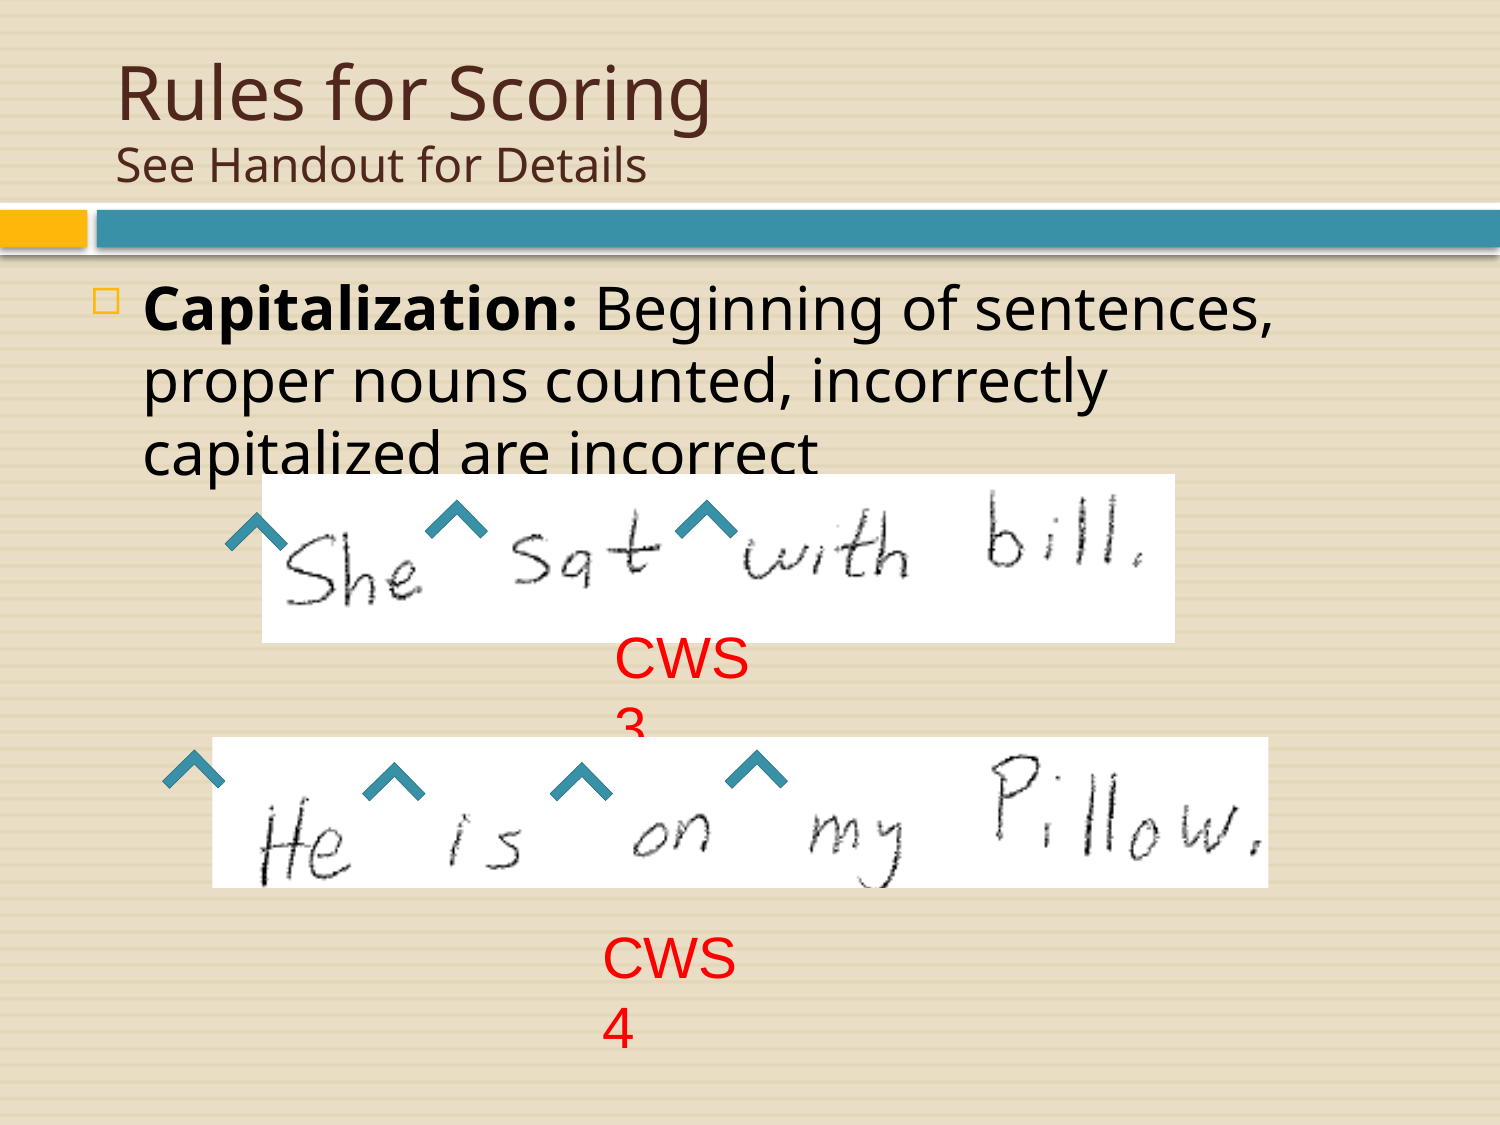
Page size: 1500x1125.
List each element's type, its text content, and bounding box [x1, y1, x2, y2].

title Rules for Scoring See Handout for Details [100, 37, 1439, 201]
text_box CWS 3 [599, 653, 813, 736]
text_box CWS 4 [587, 912, 800, 1068]
text_box [223, 511, 256, 553]
list Capitalization: Beginning of sentences, proper nouns counted, incorrectly capitalized are incorrect [74, 262, 1426, 438]
picture [212, 737, 1269, 888]
picture [262, 474, 1176, 643]
text_box [161, 748, 206, 790]
